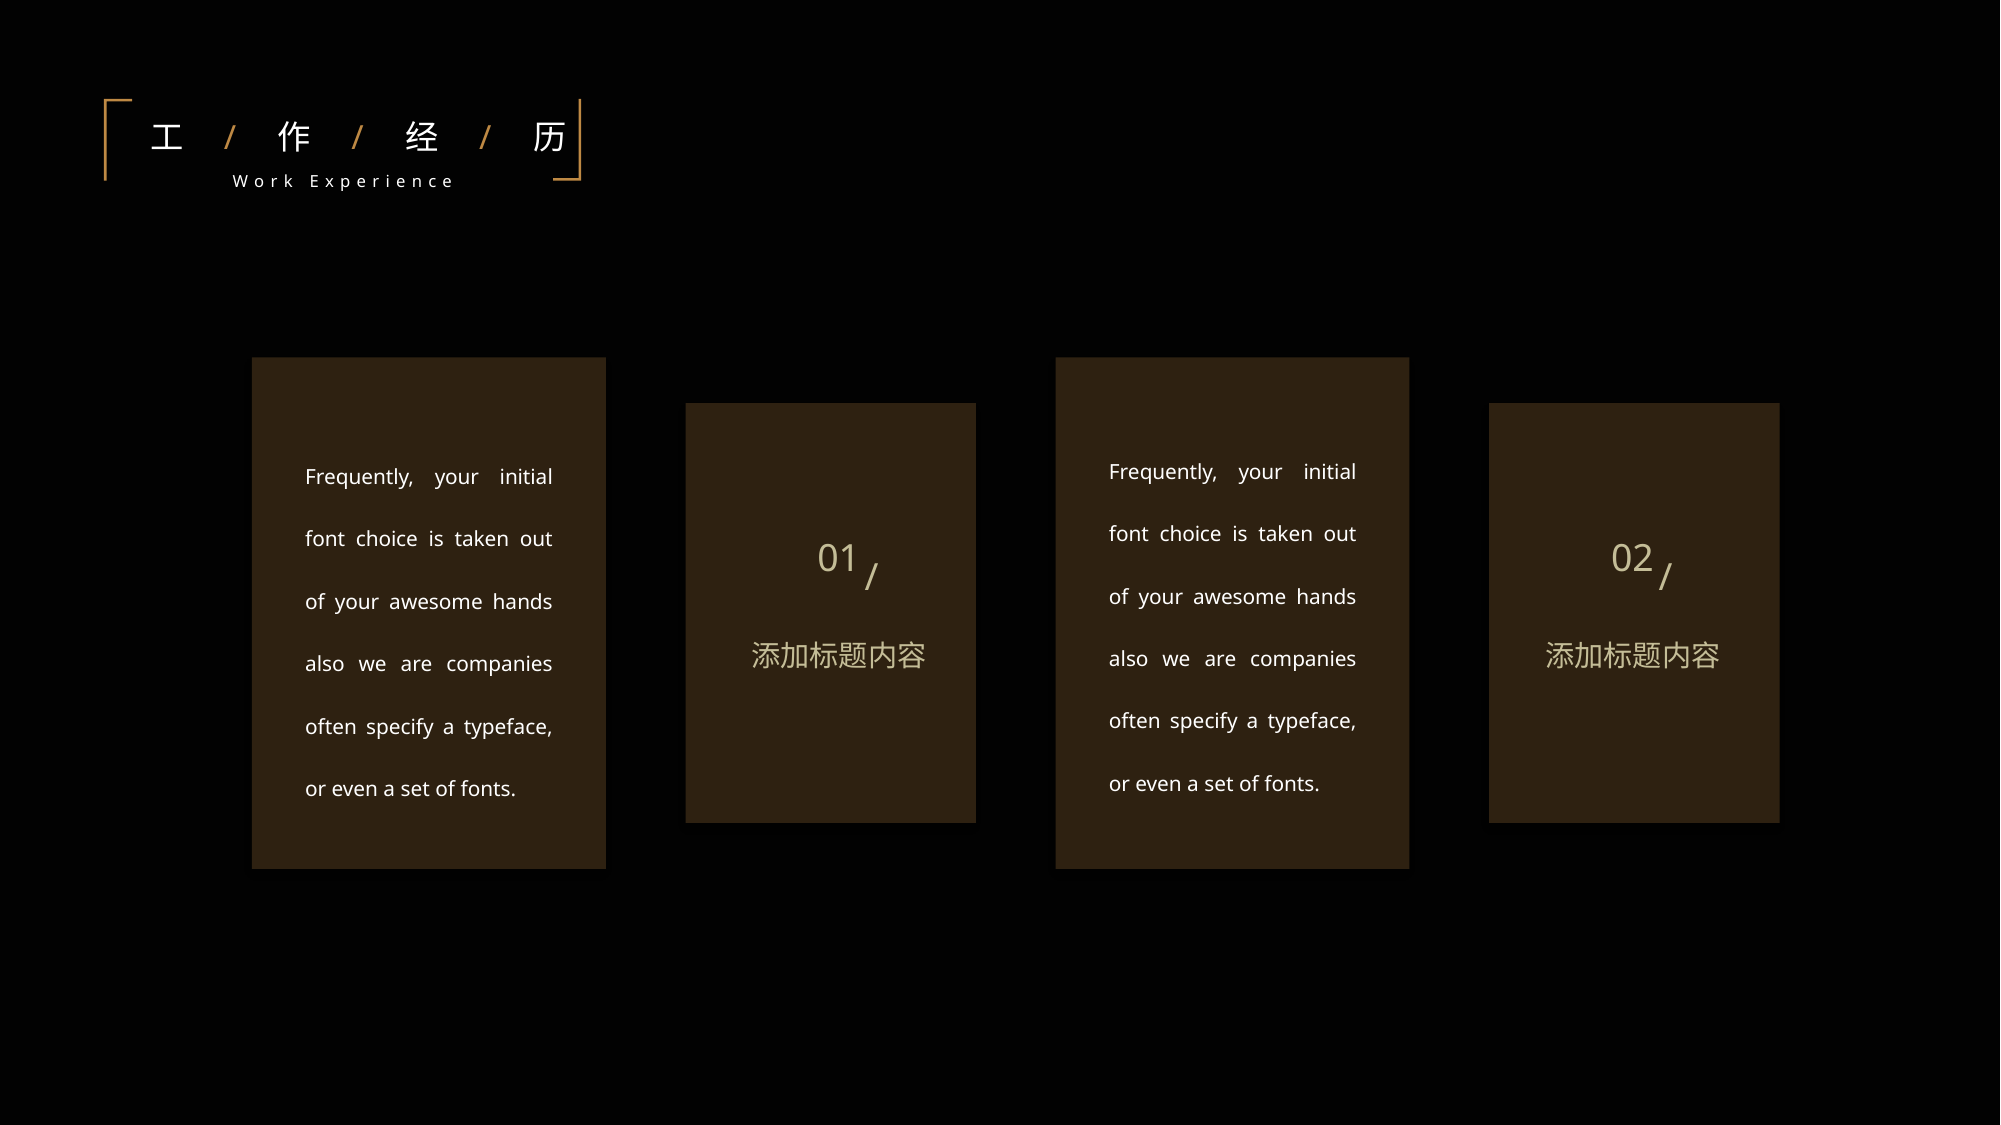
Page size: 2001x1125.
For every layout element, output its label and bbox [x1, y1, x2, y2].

text_box [685, 403, 976, 824]
text_box [1055, 357, 1410, 869]
text_box [251, 357, 606, 869]
text_box [1489, 403, 1780, 824]
text_box [103, 98, 582, 199]
